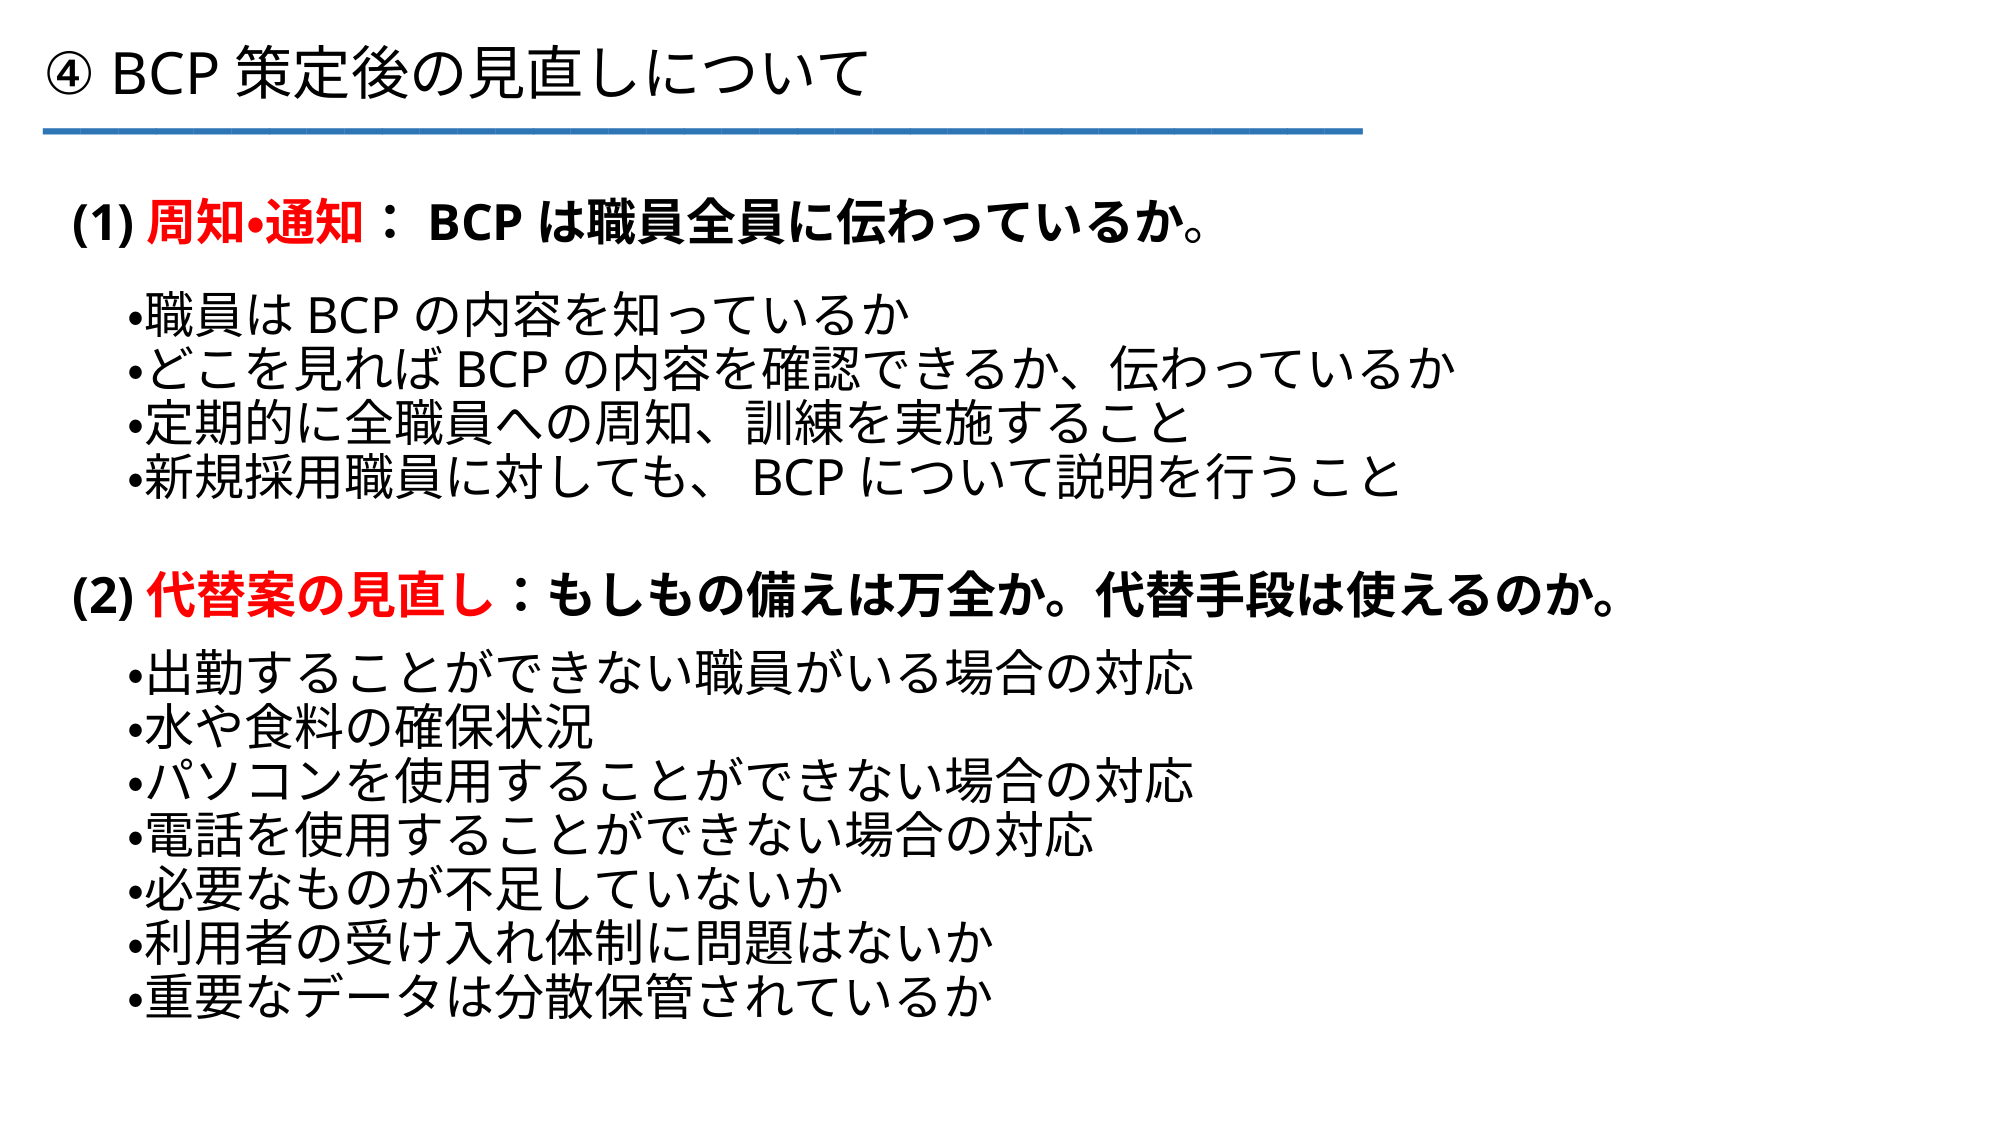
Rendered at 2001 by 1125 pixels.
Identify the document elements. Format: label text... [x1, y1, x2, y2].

text_box ___________________________________ [28, 17, 1960, 164]
text_box (1)周知・通知：BCPは職員全員に伝わっているか。 [57, 190, 1749, 265]
text_box ・出勤することができない職員がいる場合の対応 ・水や食料の確保状況 ・パソコンを使用することができない場合の対応 ・電話を使用することができない場合の対応 ・必要なものが不足していないか ・利用者の受け入れ体制に問題はないか ・重要なデータは分散保管されているか [112, 641, 1623, 1045]
text_box ・職員はBCPの内容を知っているか ・どこを見ればBCPの内容を確認できるか、伝わっているか ・定期的に全職員への周知、訓練を実施すること ・新規採用職員に対しても、BCPについて説明を行うこと [112, 283, 1623, 520]
text_box ④ BCP策定後の見直しについて [28, 36, 1923, 131]
text_box (2)代替案の見直し：もしもの備えは万全か。代替手段は使えるのか。 [57, 562, 1749, 638]
